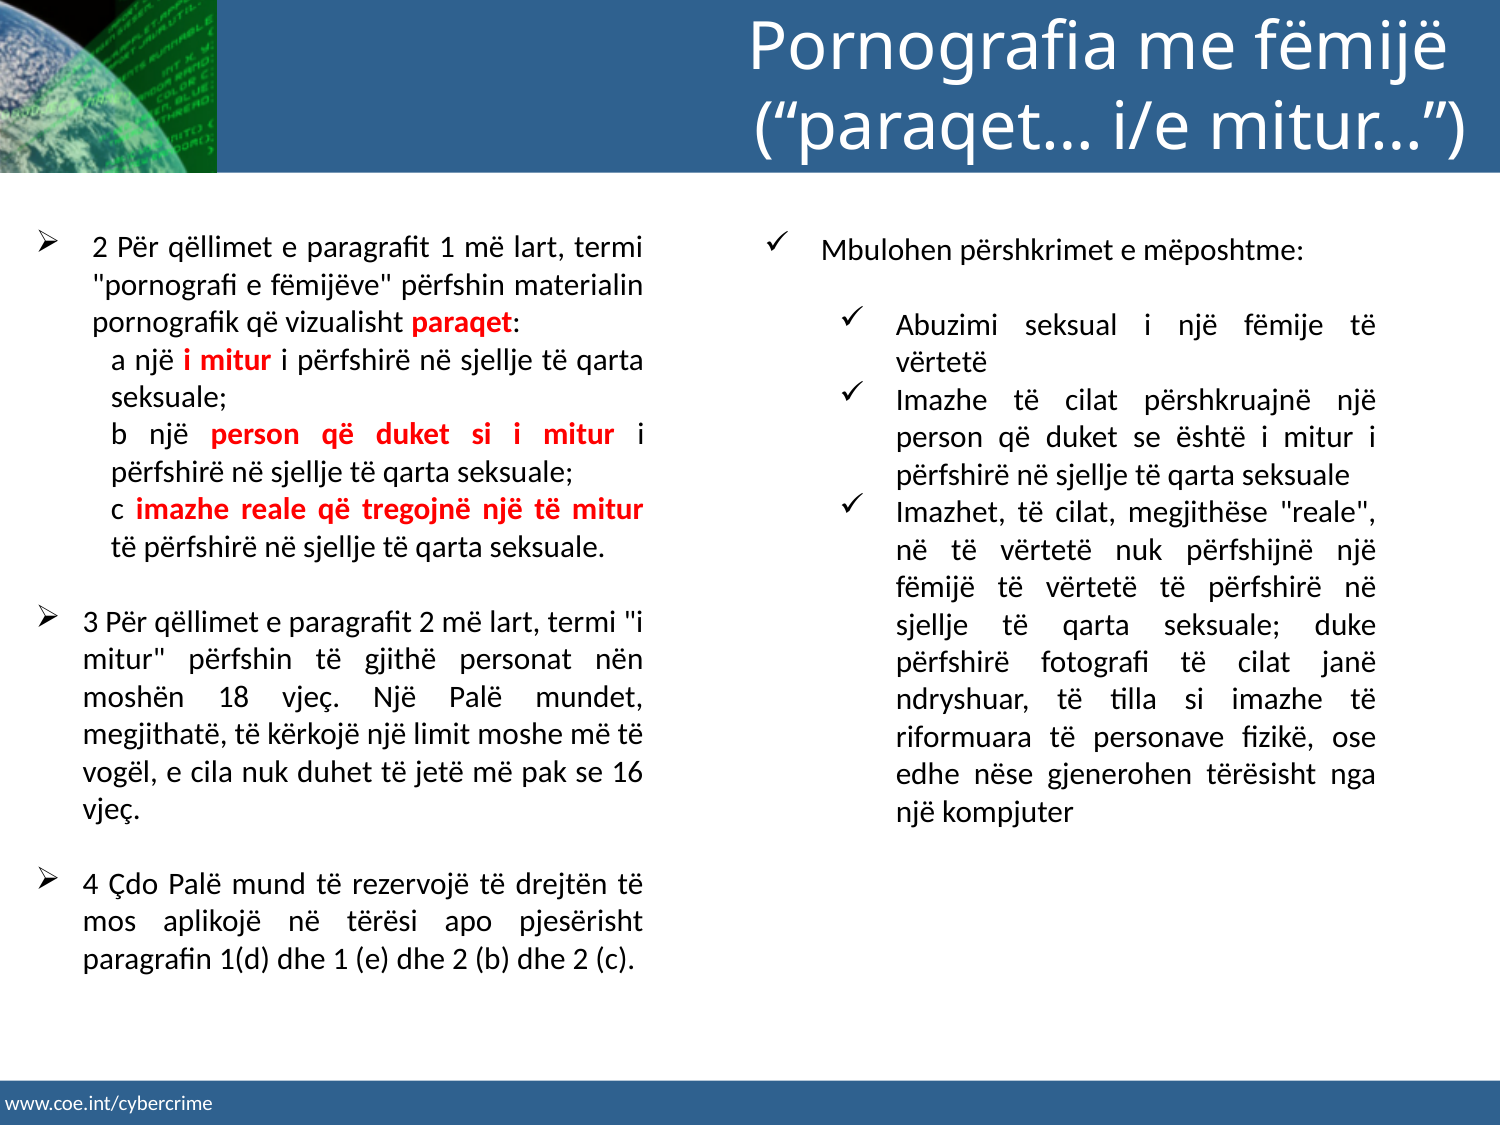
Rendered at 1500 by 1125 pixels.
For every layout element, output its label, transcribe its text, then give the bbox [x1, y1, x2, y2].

text_box Mbulohen përshkrimet e mëposhtme: Abuzimi seksual i një fëmije të vërtetë Imazhe të cilat përshkruajnë një person që duket se është i mitur i përfshirë në sjellje të qarta seksuale Imazhet, të cilat, megjithëse "reale", në të vërtetë nuk përfshijnë një fëmijë të vërtetë të përfshirë në sjellje të qarta seksuale; duke përfshirë fotografi të cilat janë ndryshuar, të tilla si imazhe të riformuara të personave fizikë, ose edhe nëse gjenerohen tërësisht nga një kompjuter [749, 221, 1392, 836]
text_box Pornografia me fëmijë (“paraqet… i/e mitur…”) [230, 0, 1483, 171]
picture [0, 0, 217, 173]
text_box 2 Për qëllimet e paragrafit 1 më lart, termi "pornografi e fëmijëve" përfshin materialin pornografik që vizualisht paraqet: a një i mitur i përfshirë në sjellje të qarta seksuale; b një person që duket si i mitur i përfshirë në sjellje të qarta seksuale; c imazhe reale që tregojnë një të mitur të përfshirë në sjellje të qarta seksuale. 3 Për qëllimet e paragrafit 2 më lart, termi "i mitur" përfshin të gjithë personat nën moshën 18 vjeç. Një Palë mundet, megjithatë, të kërkojë një limit moshe më të vogël, e cila nuk duhet të jetë më pak se 16 vjeç. 4 Çdo Palë mund të rezervojë të drejtën të mos aplikojë në tërësi apo pjesërisht paragrafin 1(d) dhe 1 (e) dhe 2 (b) dhe 2 (c). [21, 219, 660, 983]
